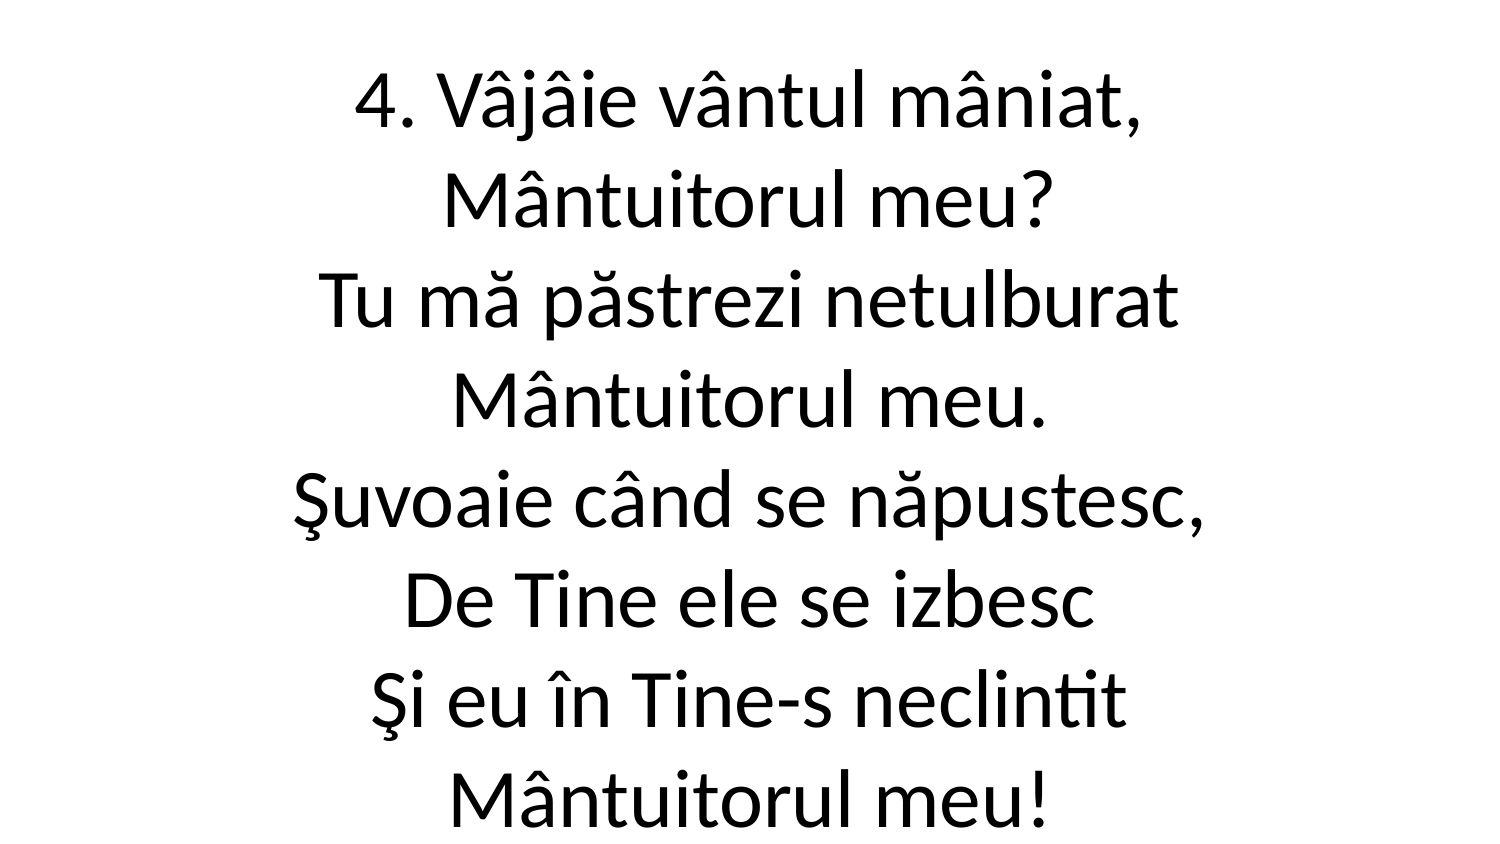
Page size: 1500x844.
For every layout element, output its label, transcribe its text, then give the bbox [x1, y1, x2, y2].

text_box 4. Vâjâie vântul mâniat, Mântuitorul meu? Tu mă păstrezi netulburat Mântuitorul meu. Şuvoaie când se năpustesc, De Tine ele se izbesc Şi eu în Tine-s neclintit Mântuitorul meu! [277, 0, 1223, 844]
